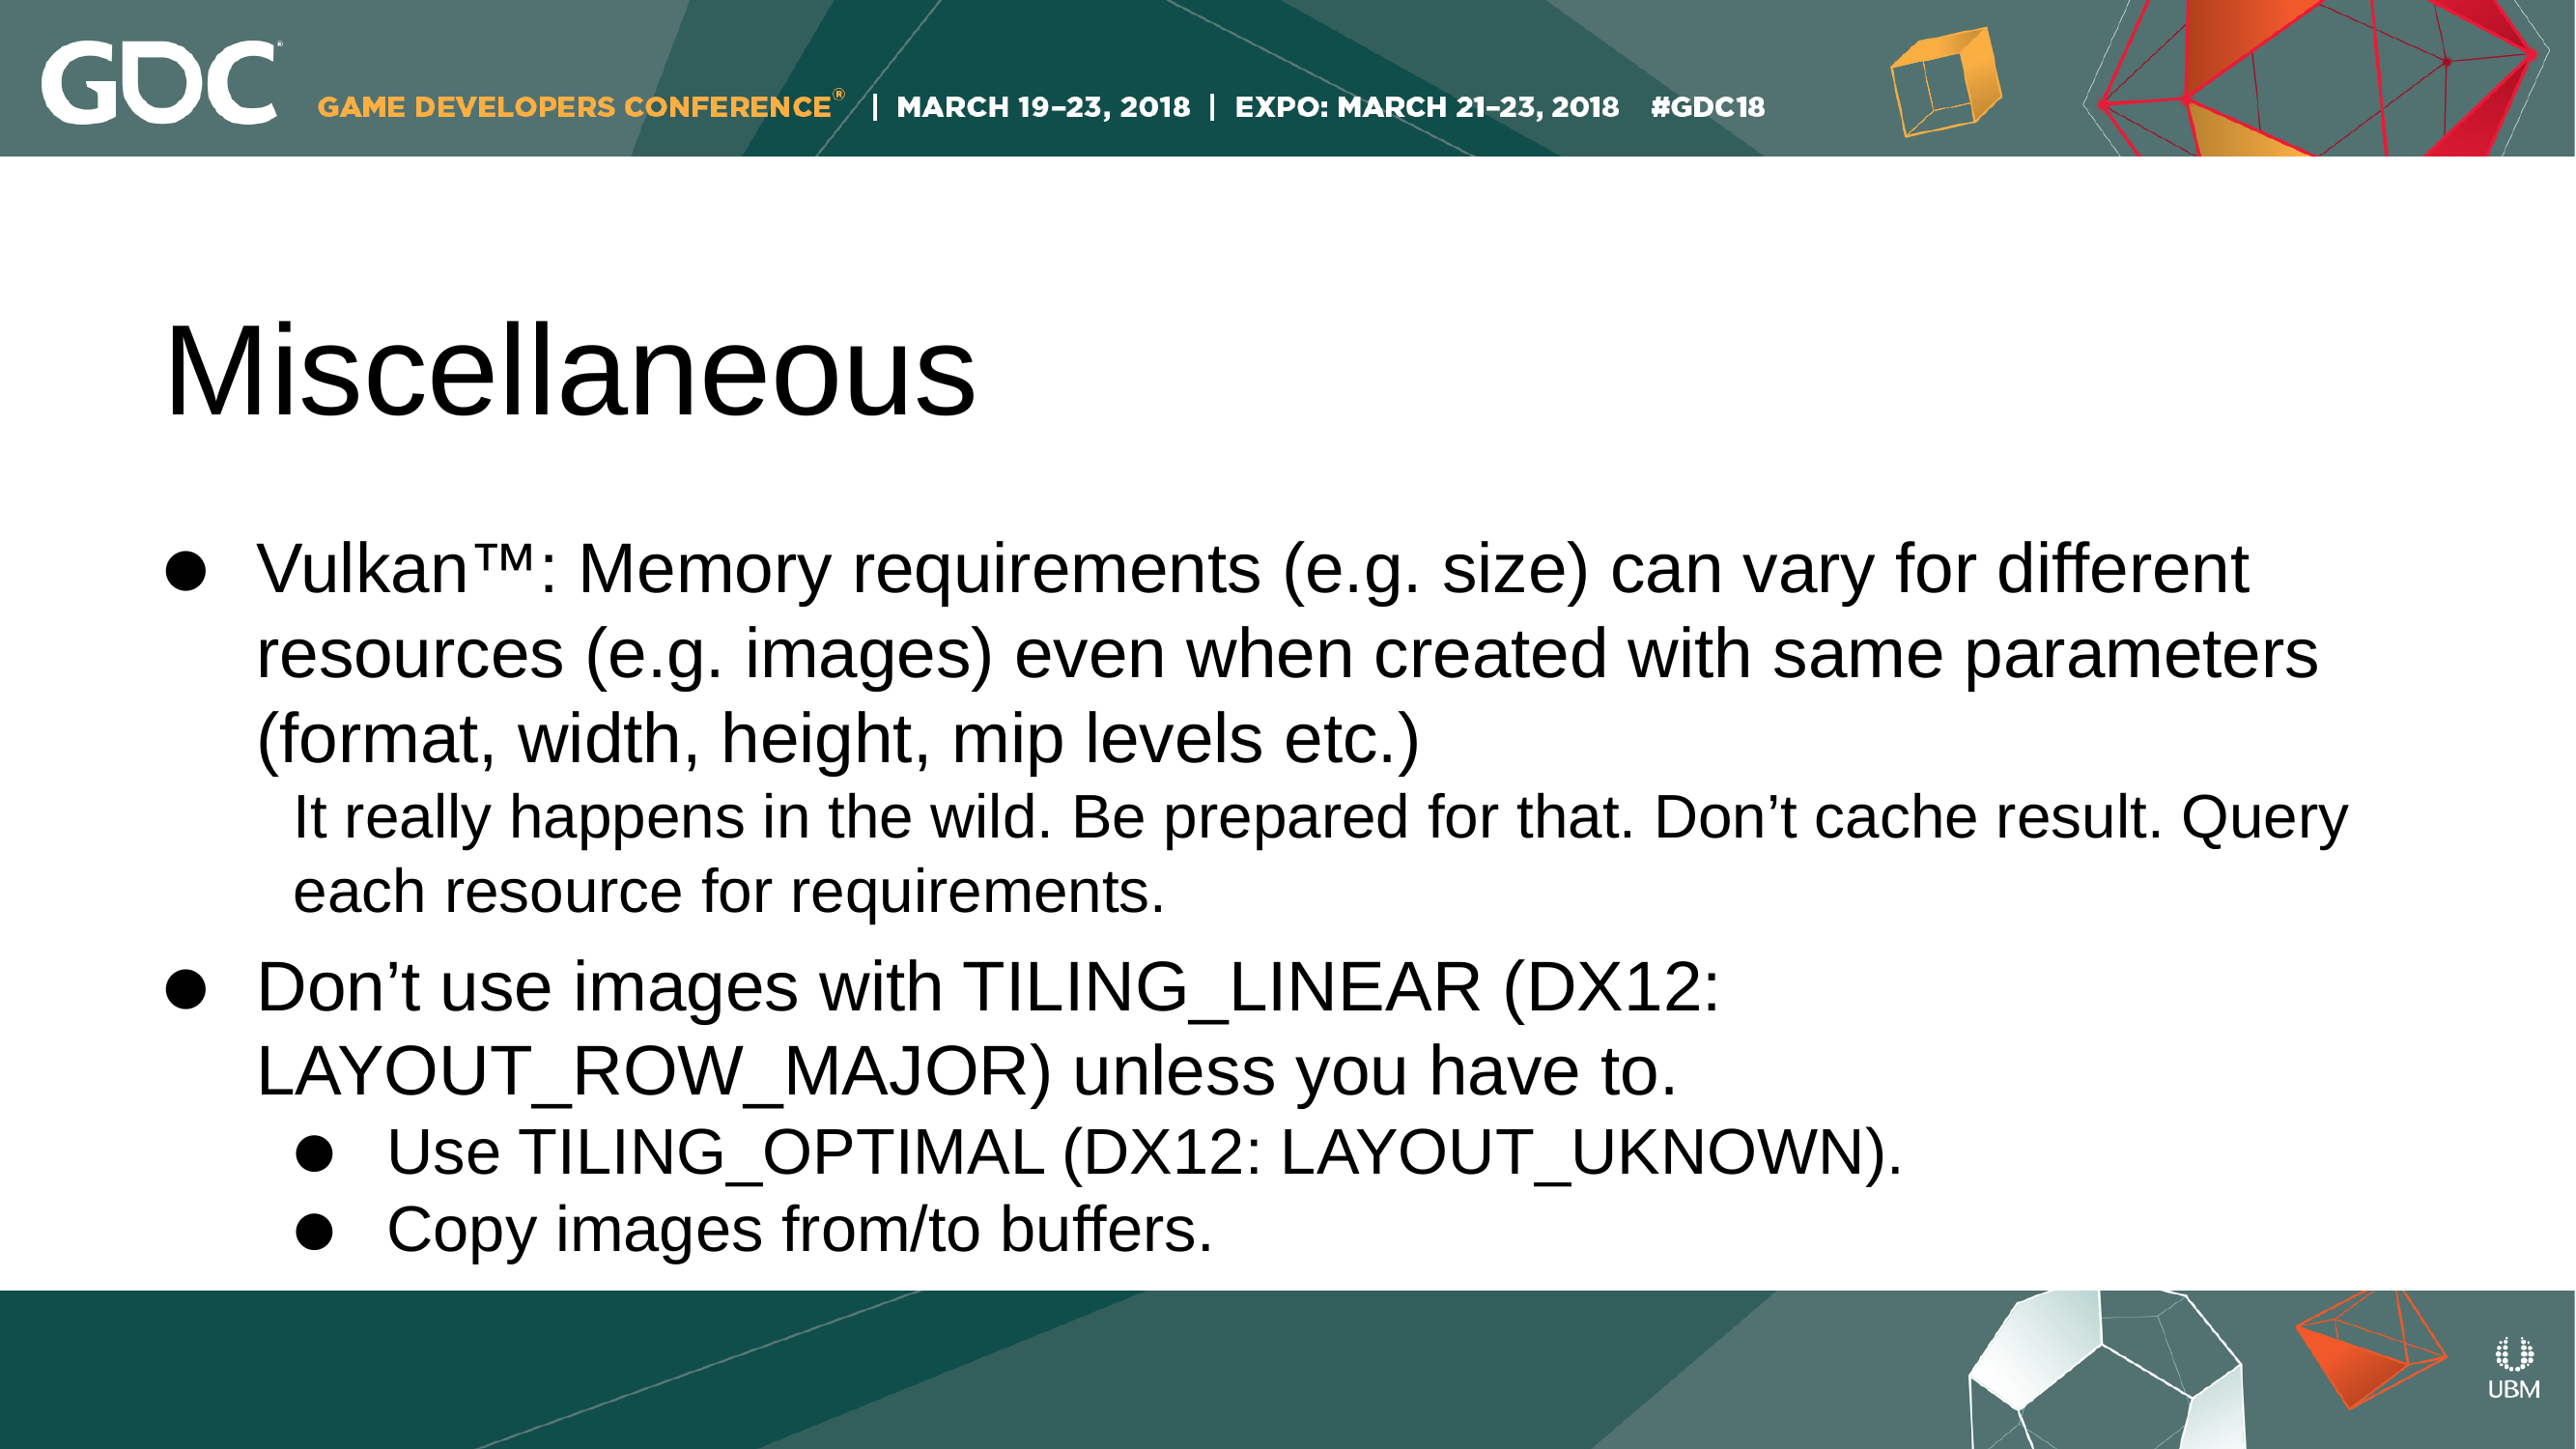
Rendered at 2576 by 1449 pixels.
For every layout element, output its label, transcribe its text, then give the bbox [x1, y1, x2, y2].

picture [0, 0, 2575, 1449]
list Vulkan™: Memory requirements (e.g. size) can vary for different resources (e.g. images) even when created with same parameters (format, width, height, mip levels etc.) It really happens in the wild. Be prepared for that. Don’t cache result. Query each resource for requirements. Don’t use images with TILING_LINEAR (DX12: LAYOUT_ROW_MAJOR) unless you have to. Use TILING_OPTIMAL (DX12: LAYOUT_UKNOWN). Copy images from/to buffers. [150, 509, 2426, 1284]
title Miscellaneous [150, 272, 2426, 495]
